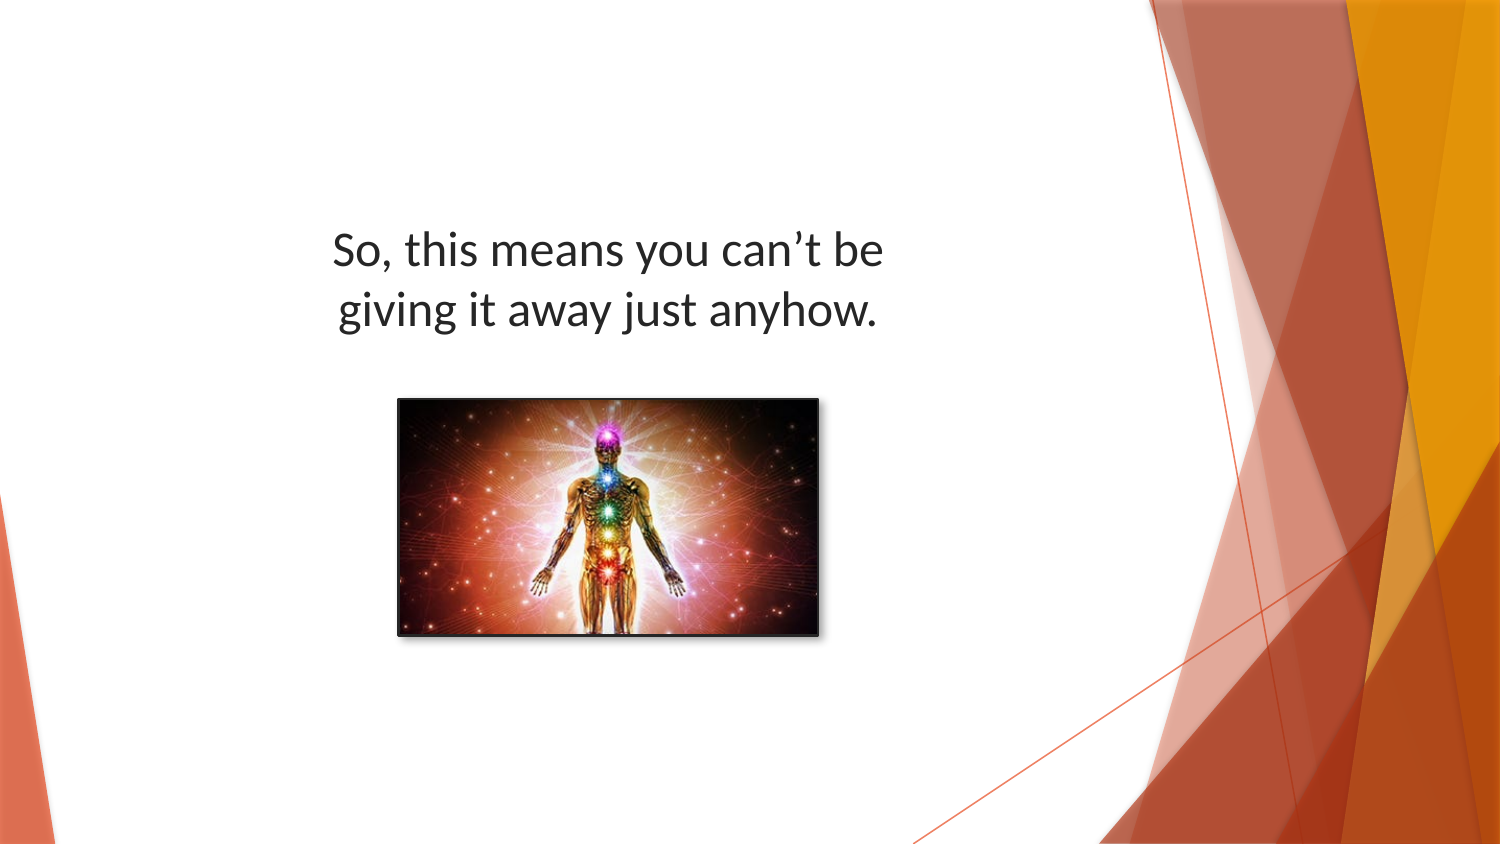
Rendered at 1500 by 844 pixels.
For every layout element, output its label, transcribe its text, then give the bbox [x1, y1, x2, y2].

picture [399, 399, 818, 635]
list So, this means you can’t be giving it away just anyhow. [265, 163, 951, 389]
